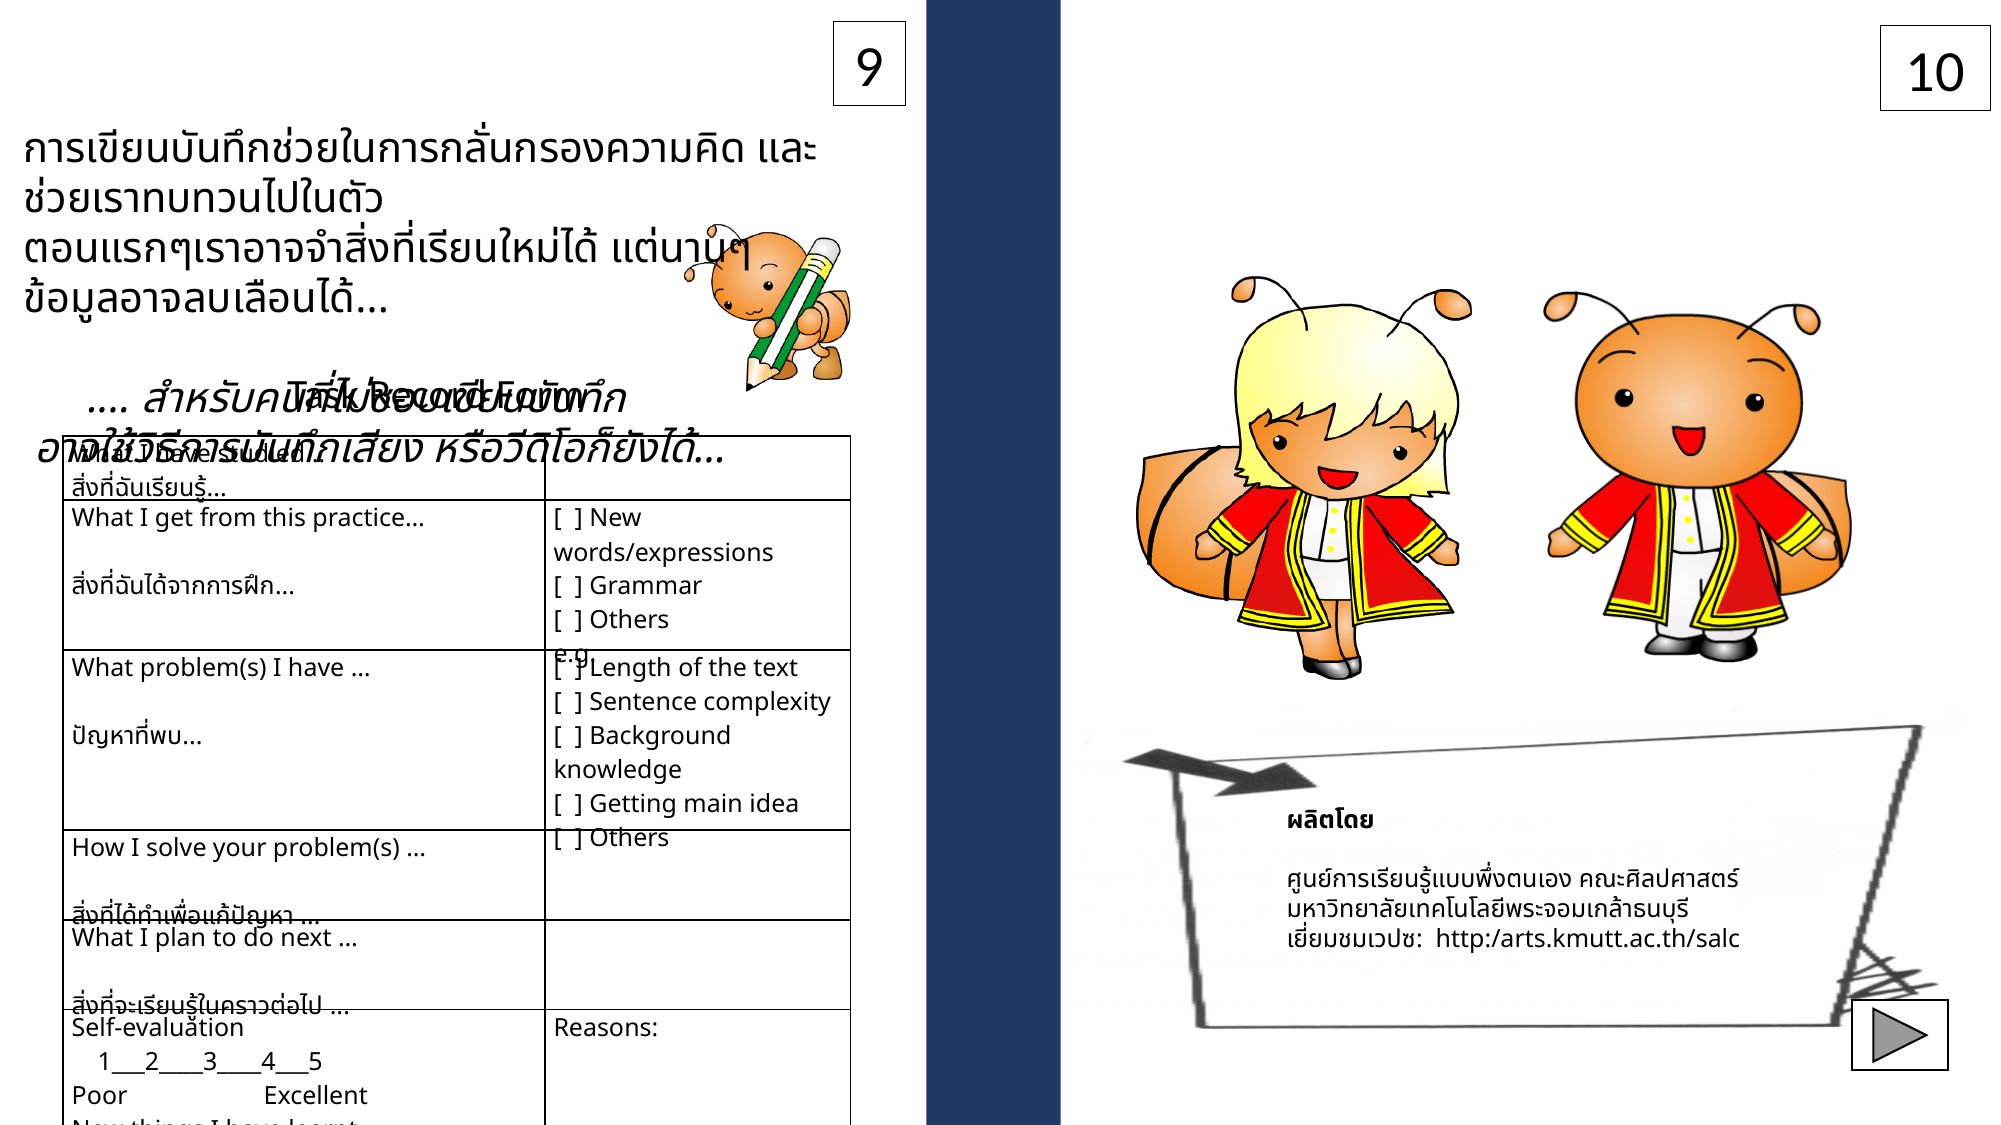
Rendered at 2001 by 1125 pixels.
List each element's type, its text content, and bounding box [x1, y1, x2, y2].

table_cell [546, 921, 850, 1009]
table_cell [546, 831, 850, 919]
table_cell What problem(s) I have … ปัญหาที่พบ... [64, 651, 544, 829]
table_cell [ ] New words/expressions [ ] Grammar [ ] Others e.g. [546, 501, 850, 649]
text_box Task Record Form [272, 359, 609, 424]
table_cell What I get from this practice… สิ่งที่ฉันได้จากการฝึก... [64, 501, 544, 649]
picture [1543, 291, 1853, 664]
table_header [546, 437, 850, 499]
table_header What I have studied… สิ่งที่ฉันเรียนรู้... [64, 437, 544, 499]
picture [1136, 276, 1472, 680]
picture [683, 223, 851, 392]
table_cell [ ] Length of the text [ ] Sentence complexity [ ] Background knowledge [ ] Getting main idea [ ] Others [546, 651, 850, 829]
table_cell Self-evaluation 1___2____3____4___5 Poor Excellent New things I have learnt = ………… % [64, 1010, 544, 1125]
table_cell Reasons: [546, 1010, 850, 1125]
picture [1073, 708, 1991, 1057]
text_box การเขียนบันทึกช่วยในการกลั่นกรองความคิด และช่วยเราทบทวนไปในตัว ตอนแรกๆเราอาจจำสิ่งที่เรียนใหม่ได้ แต่นานๆ ข้อมูลอาจลบเลือนได้... .... สำหรับคนที่ไม่ชอบเขียนบันทึก อาจใช้วิธีการบันทึกเสียง หรือวีดิโอก็ยังได้... [8, 113, 873, 479]
table_cell What I plan to do next … สิ่งที่จะเรียนรู้ในคราวต่อไป ... [64, 921, 544, 1009]
text_box [925, 0, 1062, 1125]
table_cell How I solve your problem(s) … สิ่งที่ได้ทำเพื่อแก้ปัญหา ... [64, 831, 544, 919]
text_box 9 [833, 21, 906, 106]
text_box [1851, 1057, 1949, 1071]
text_box 10 [1880, 25, 1991, 111]
